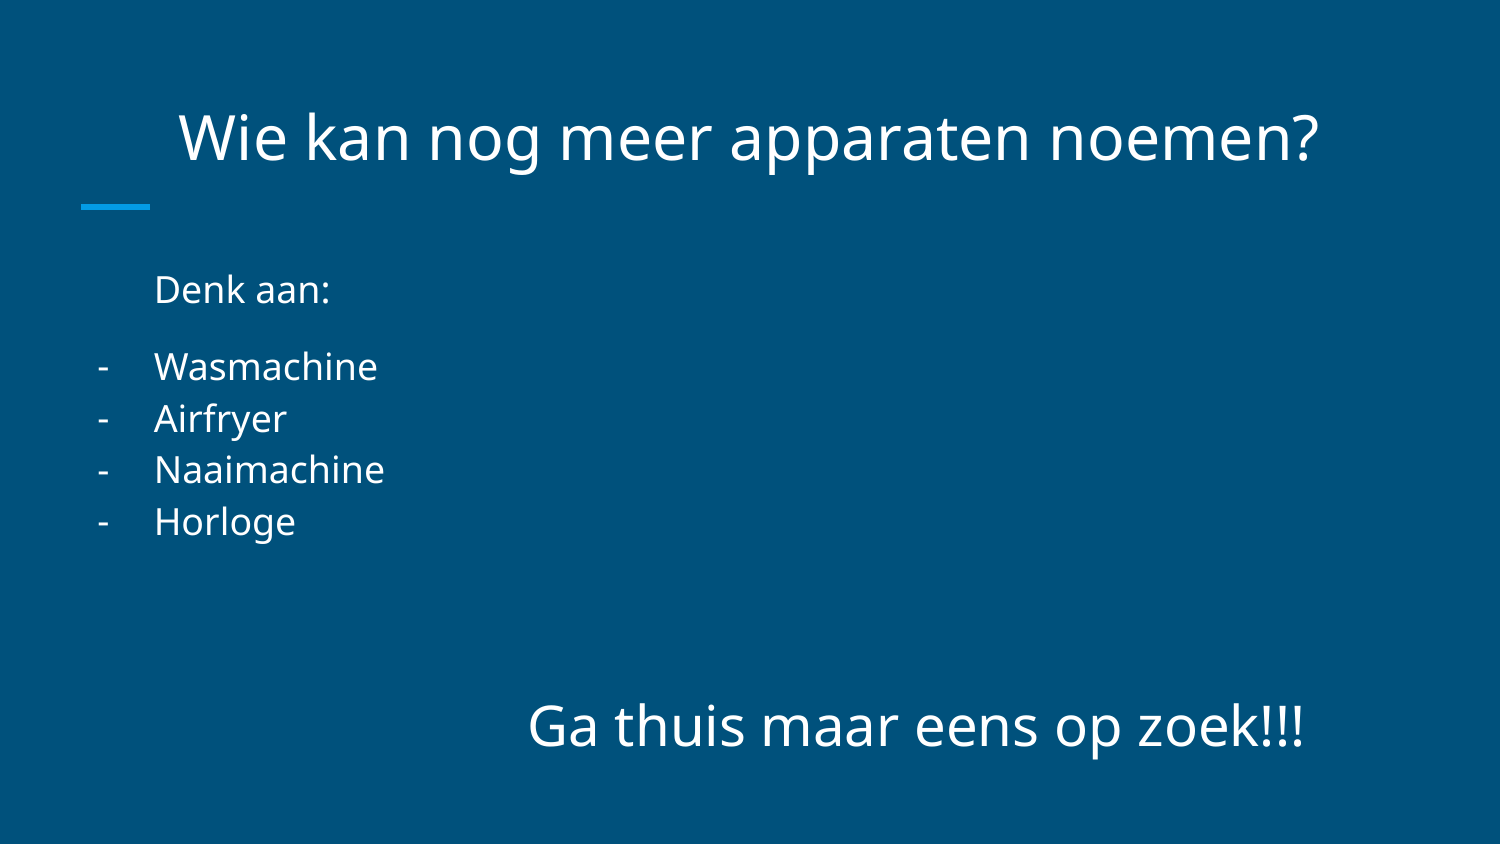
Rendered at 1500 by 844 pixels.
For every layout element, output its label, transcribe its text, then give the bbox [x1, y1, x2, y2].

text_box Ga thuis maar eens op zoek!!! [404, 675, 1430, 773]
list Denk aan: Wasmachine Airfryer Naaimachine Horloge [63, 244, 1437, 750]
title Wie kan nog meer apparaten noemen? [63, 75, 1437, 188]
